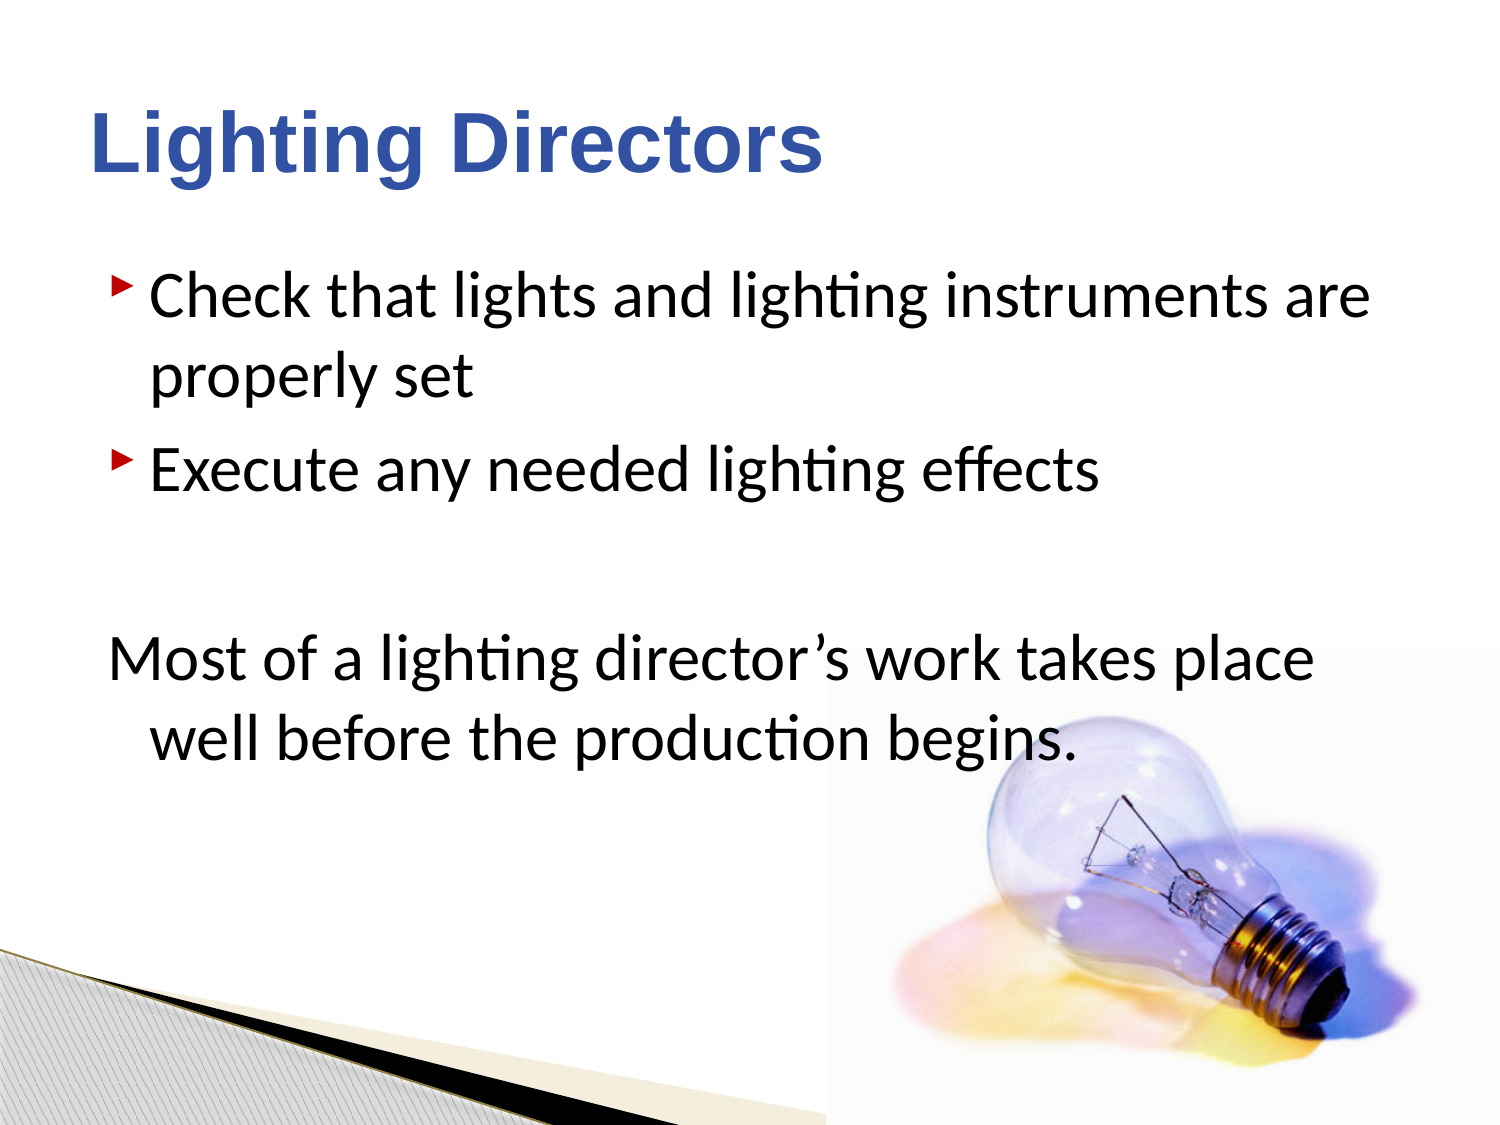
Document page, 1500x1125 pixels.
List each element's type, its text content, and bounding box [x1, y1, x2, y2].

list Check that lights and lighting instruments are properly set Execute any needed lighting effects Most of a lighting director’s work takes place well before the production begins. [74, 242, 1426, 986]
title Lighting Directors [75, 45, 1425, 233]
picture [825, 649, 1500, 1125]
